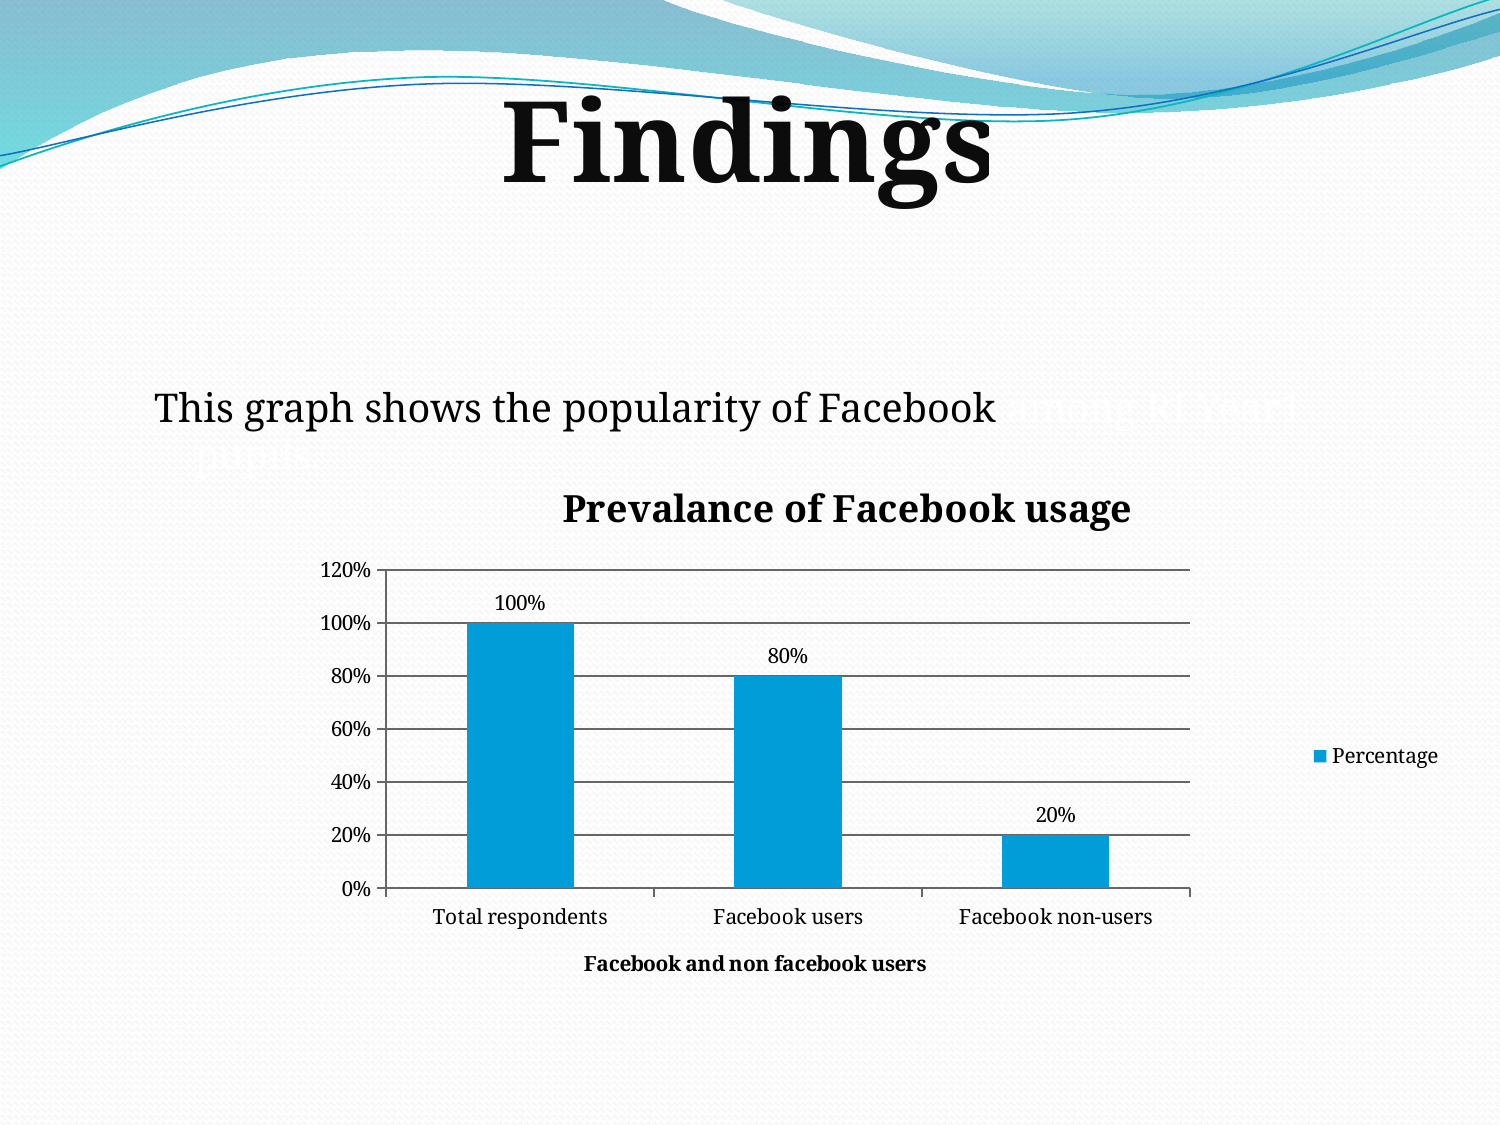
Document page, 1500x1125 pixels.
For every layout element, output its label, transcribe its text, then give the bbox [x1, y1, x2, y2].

text_box Findings [74, 62, 1425, 213]
chart [237, 449, 1458, 1063]
list This graph shows the popularity of Facebook among RI Year1 pupils. [75, 317, 1425, 1038]
